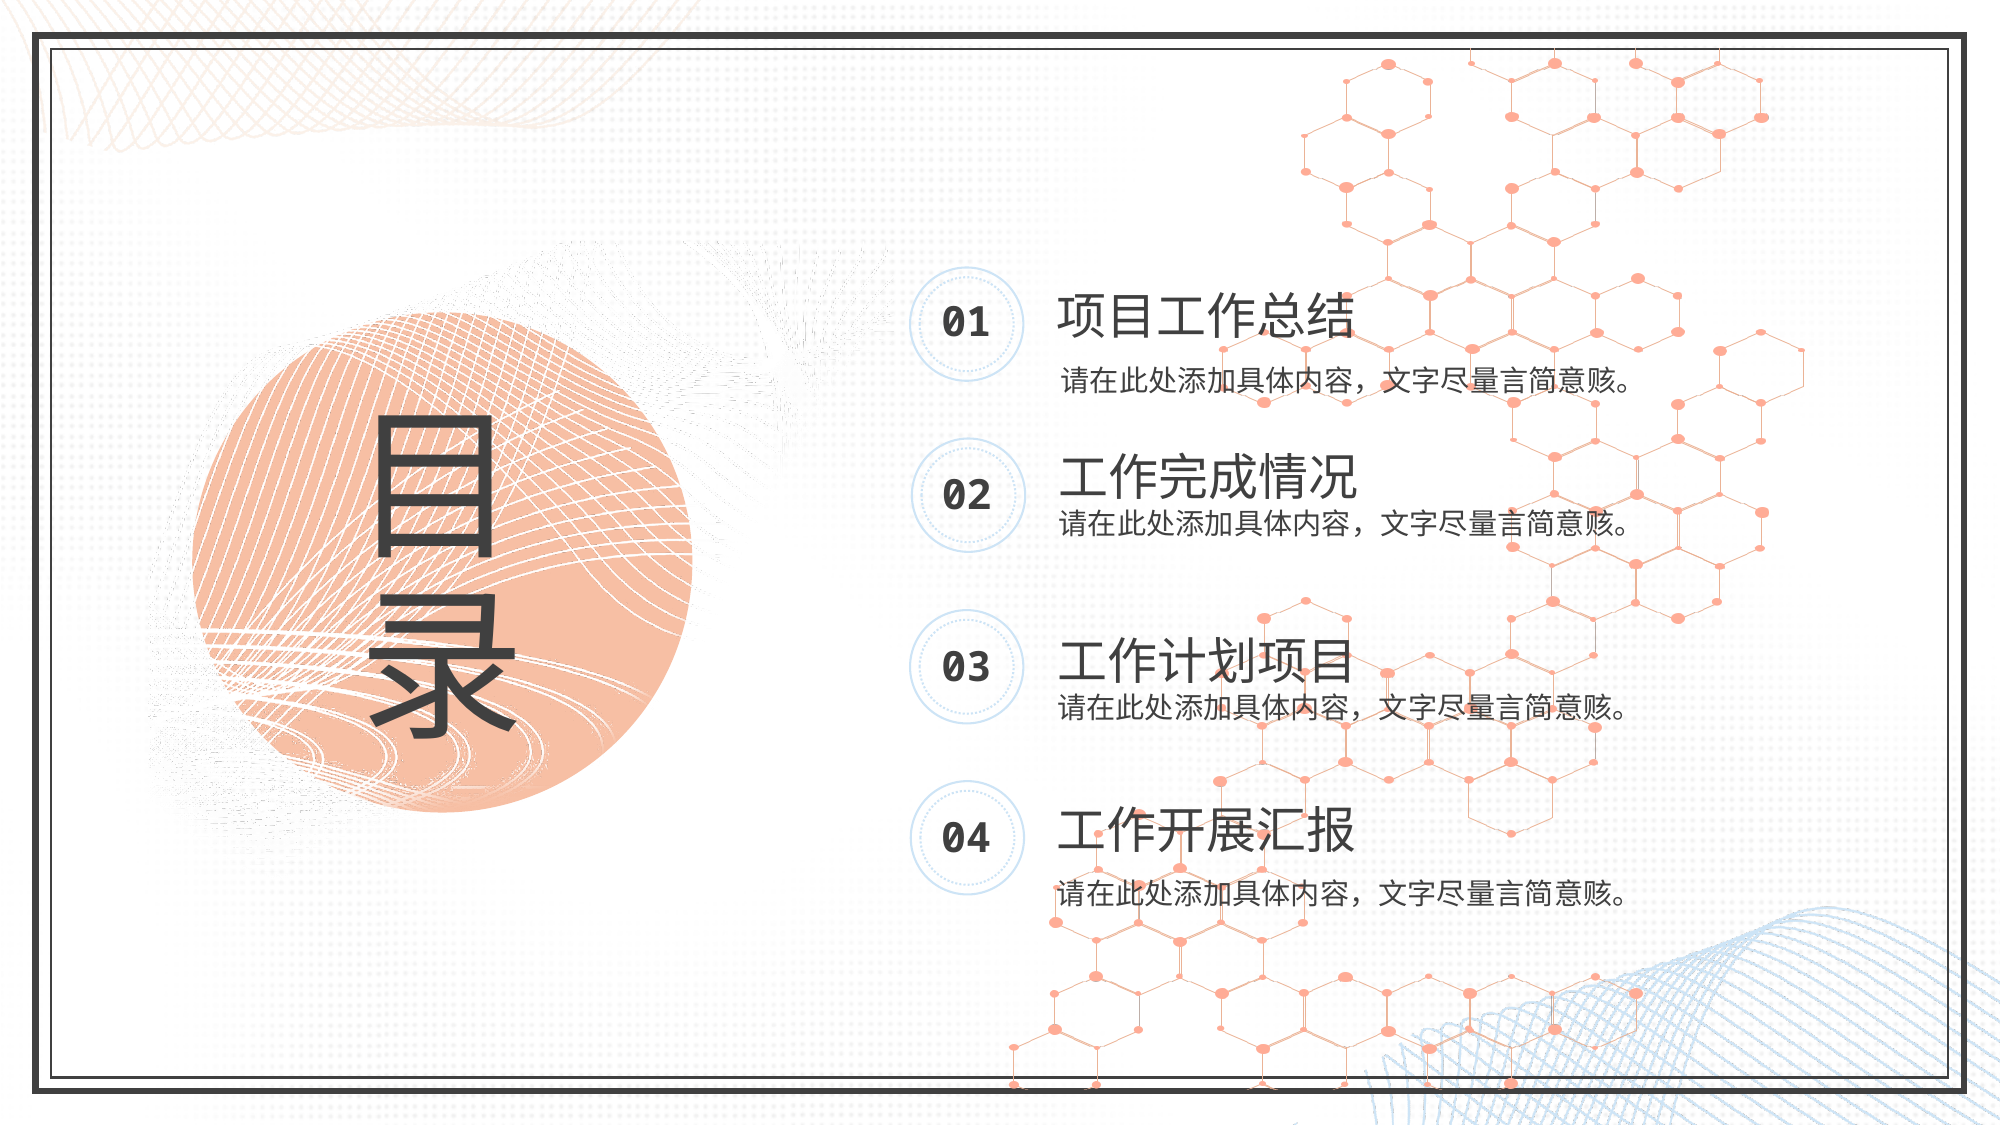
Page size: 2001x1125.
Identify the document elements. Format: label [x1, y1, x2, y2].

text_box [148, 241, 770, 884]
text_box [909, 267, 1636, 406]
text_box [910, 610, 1647, 733]
picture [0, 0, 2000, 1125]
text_box [910, 781, 1628, 920]
text_box [1899, 48, 1949, 905]
text_box [34, 153, 437, 1092]
text_box [1563, 34, 1965, 905]
text_box [911, 438, 1647, 552]
text_box [50, 153, 437, 1079]
